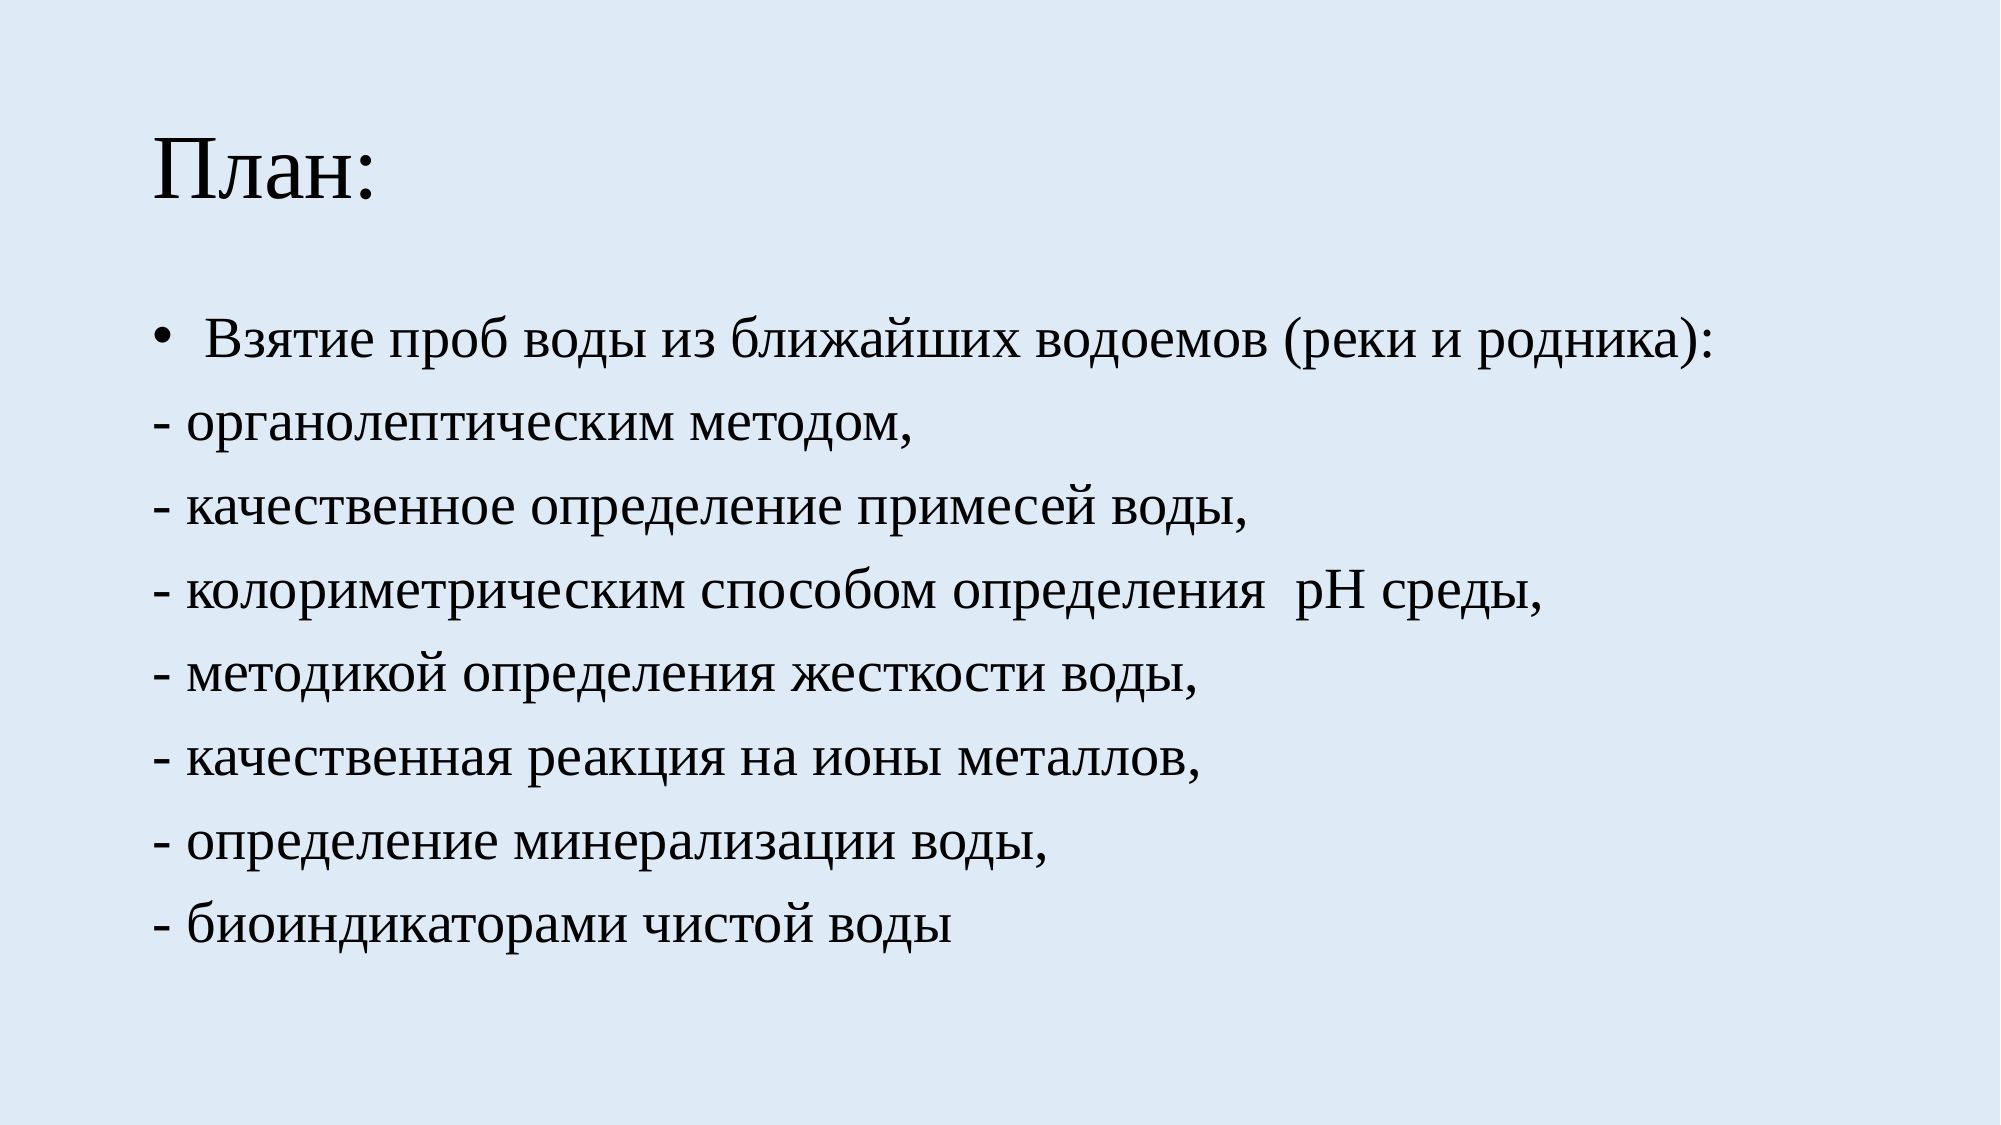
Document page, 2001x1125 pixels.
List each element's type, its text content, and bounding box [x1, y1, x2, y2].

list Взятие проб воды из ближайших водоемов (реки и родника): - органолептическим методом, - качественное определение примесей воды, - колориметрическим способом определения рН среды, - методикой определения жесткости воды, - качественная реакция на ионы металлов, - определение минерализации воды, - биоиндикаторами чистой воды [137, 299, 1863, 1014]
title План: [137, 59, 1863, 278]
